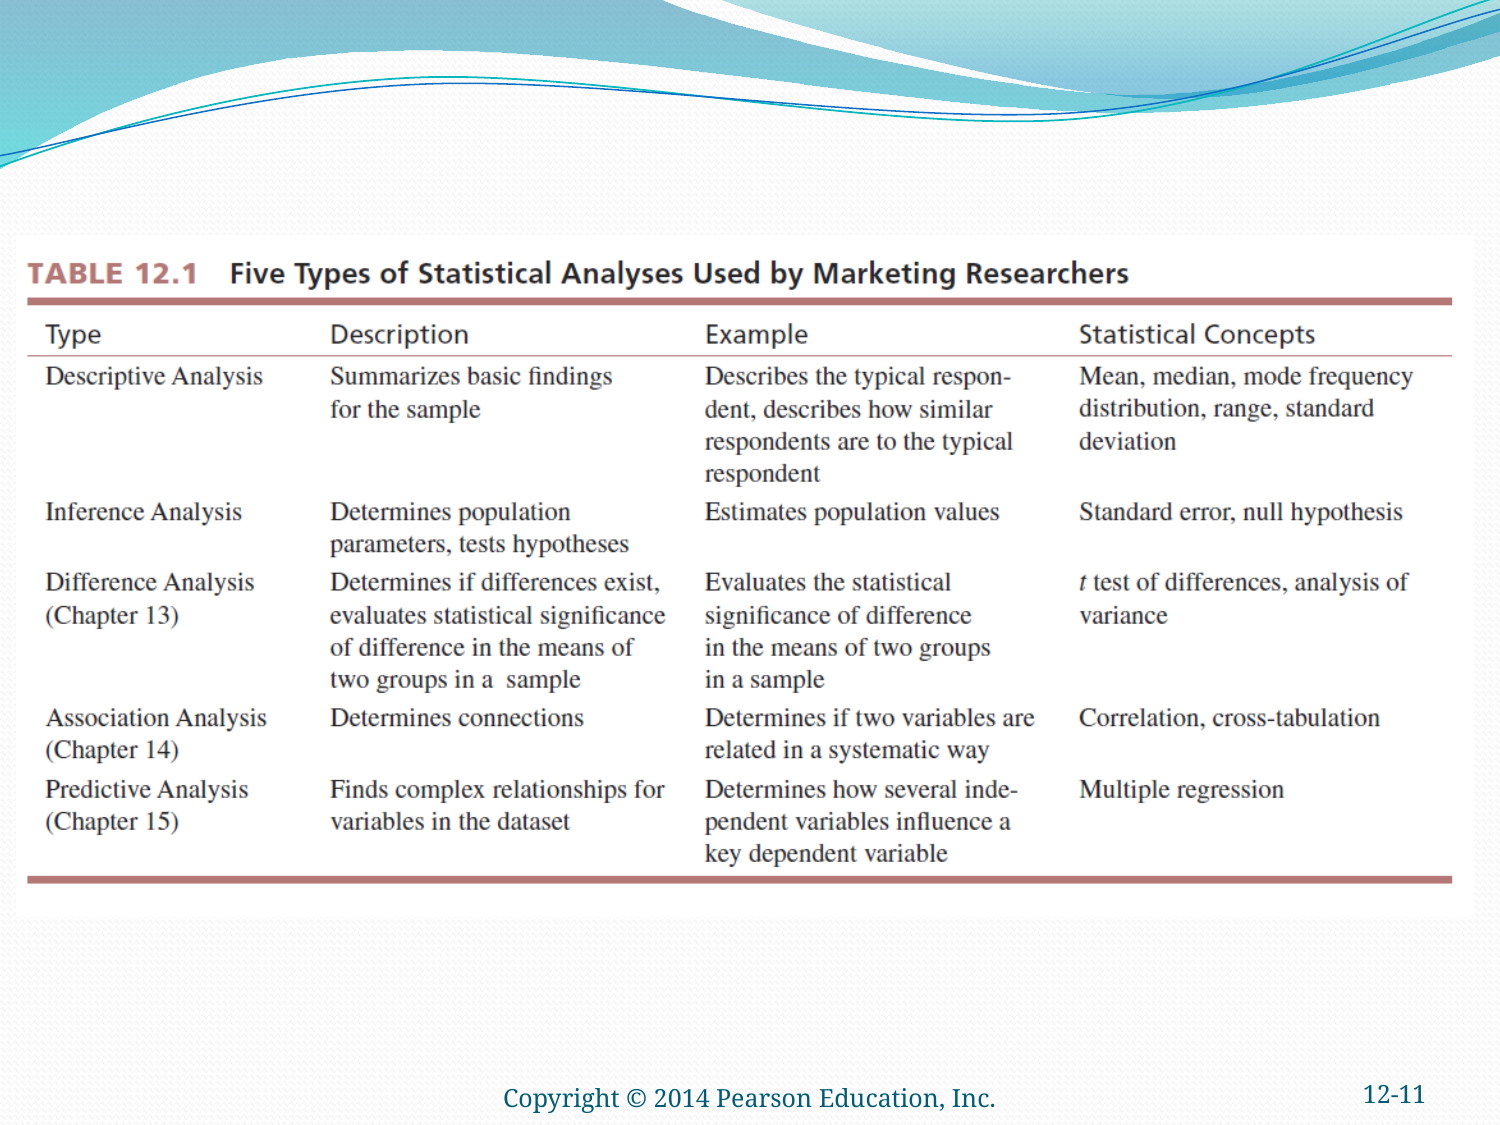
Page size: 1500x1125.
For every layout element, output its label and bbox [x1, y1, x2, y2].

picture [16, 235, 1474, 917]
